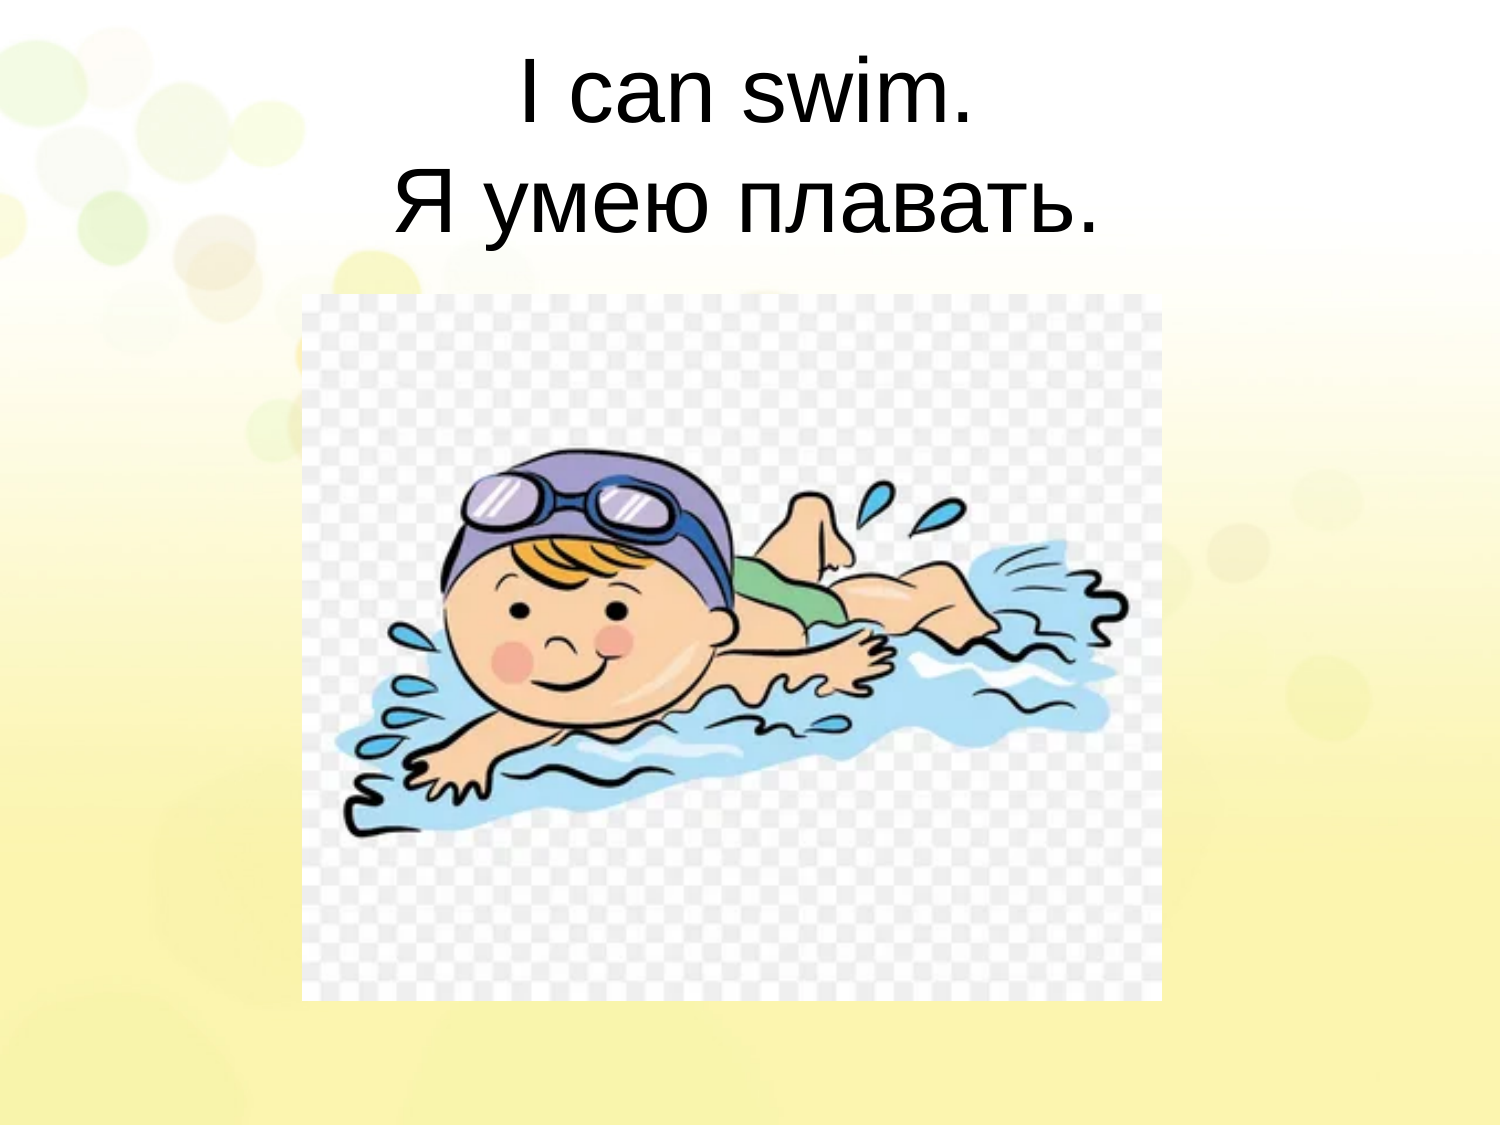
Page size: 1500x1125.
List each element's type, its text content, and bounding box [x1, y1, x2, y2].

title I can swim. Я умею плавать. [70, 47, 1425, 236]
picture [0, 0, 1500, 1125]
